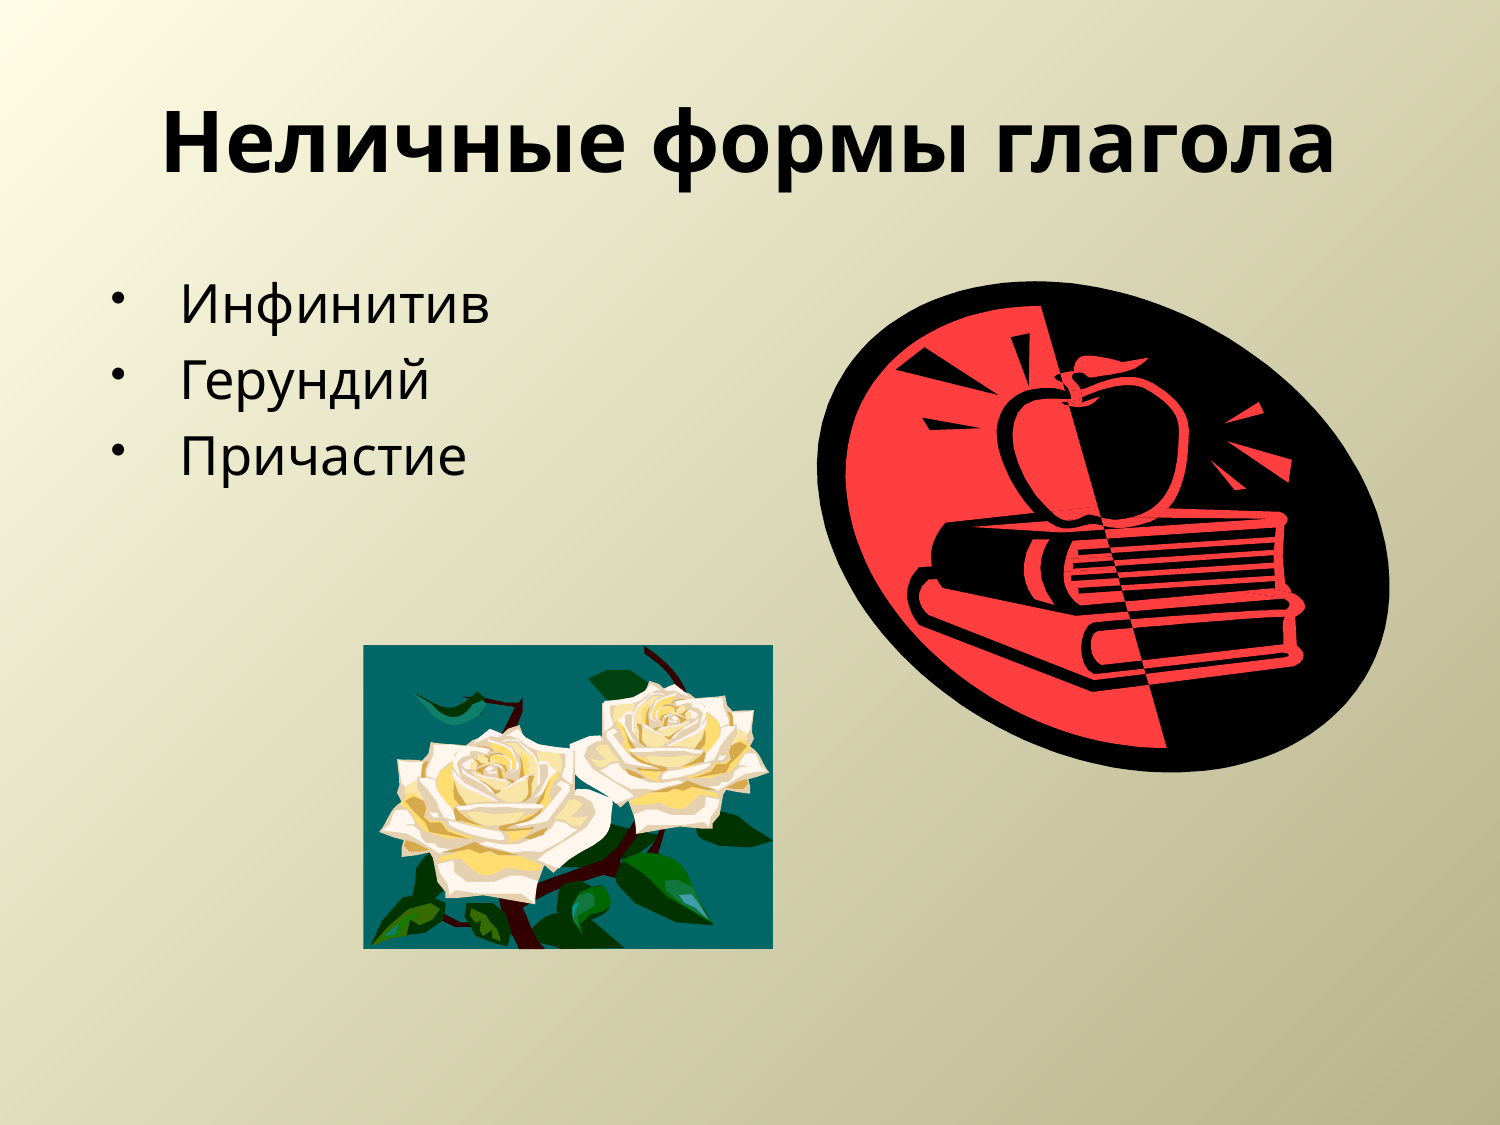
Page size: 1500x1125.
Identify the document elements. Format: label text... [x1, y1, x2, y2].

picture [363, 644, 774, 950]
list Инфинитив Герундий Причастие [75, 262, 738, 1005]
title Неличные формы глагола [75, 45, 1425, 233]
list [808, 280, 1395, 773]
